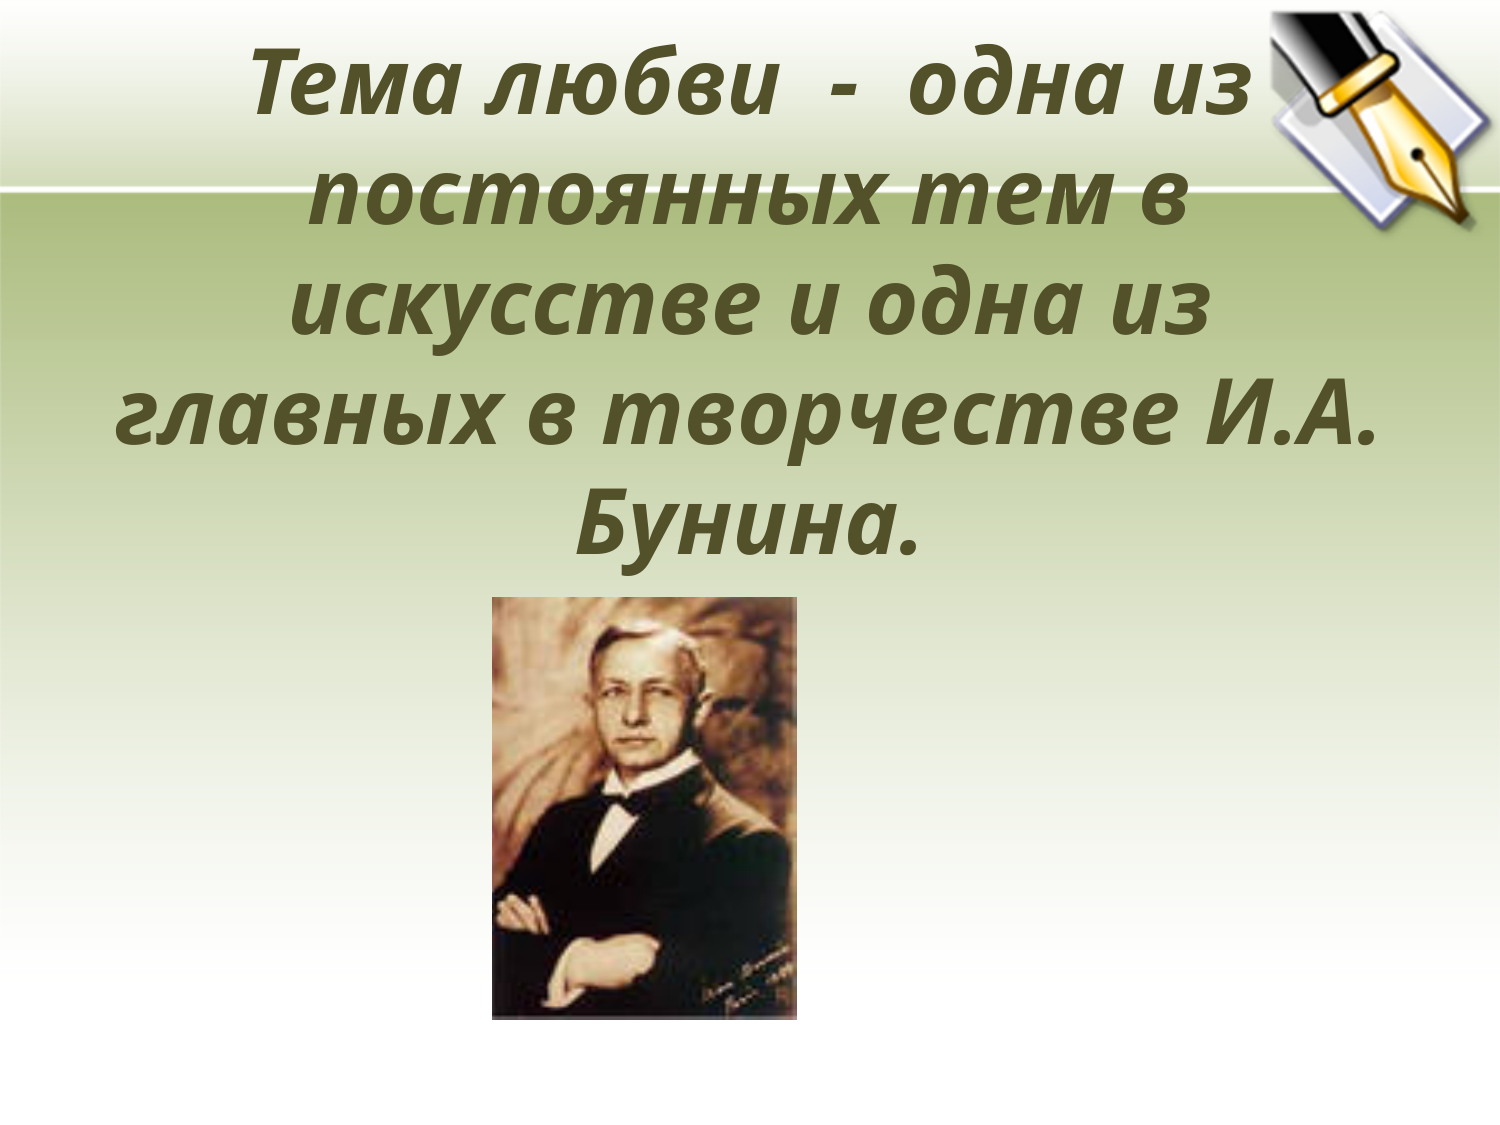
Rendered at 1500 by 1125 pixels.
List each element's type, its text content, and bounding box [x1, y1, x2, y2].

title Тема любви - одна из постоянных тем в искусстве и одна из главных в творчестве И.А. Бунина. [74, 44, 1426, 552]
picture [0, 0, 1500, 1125]
